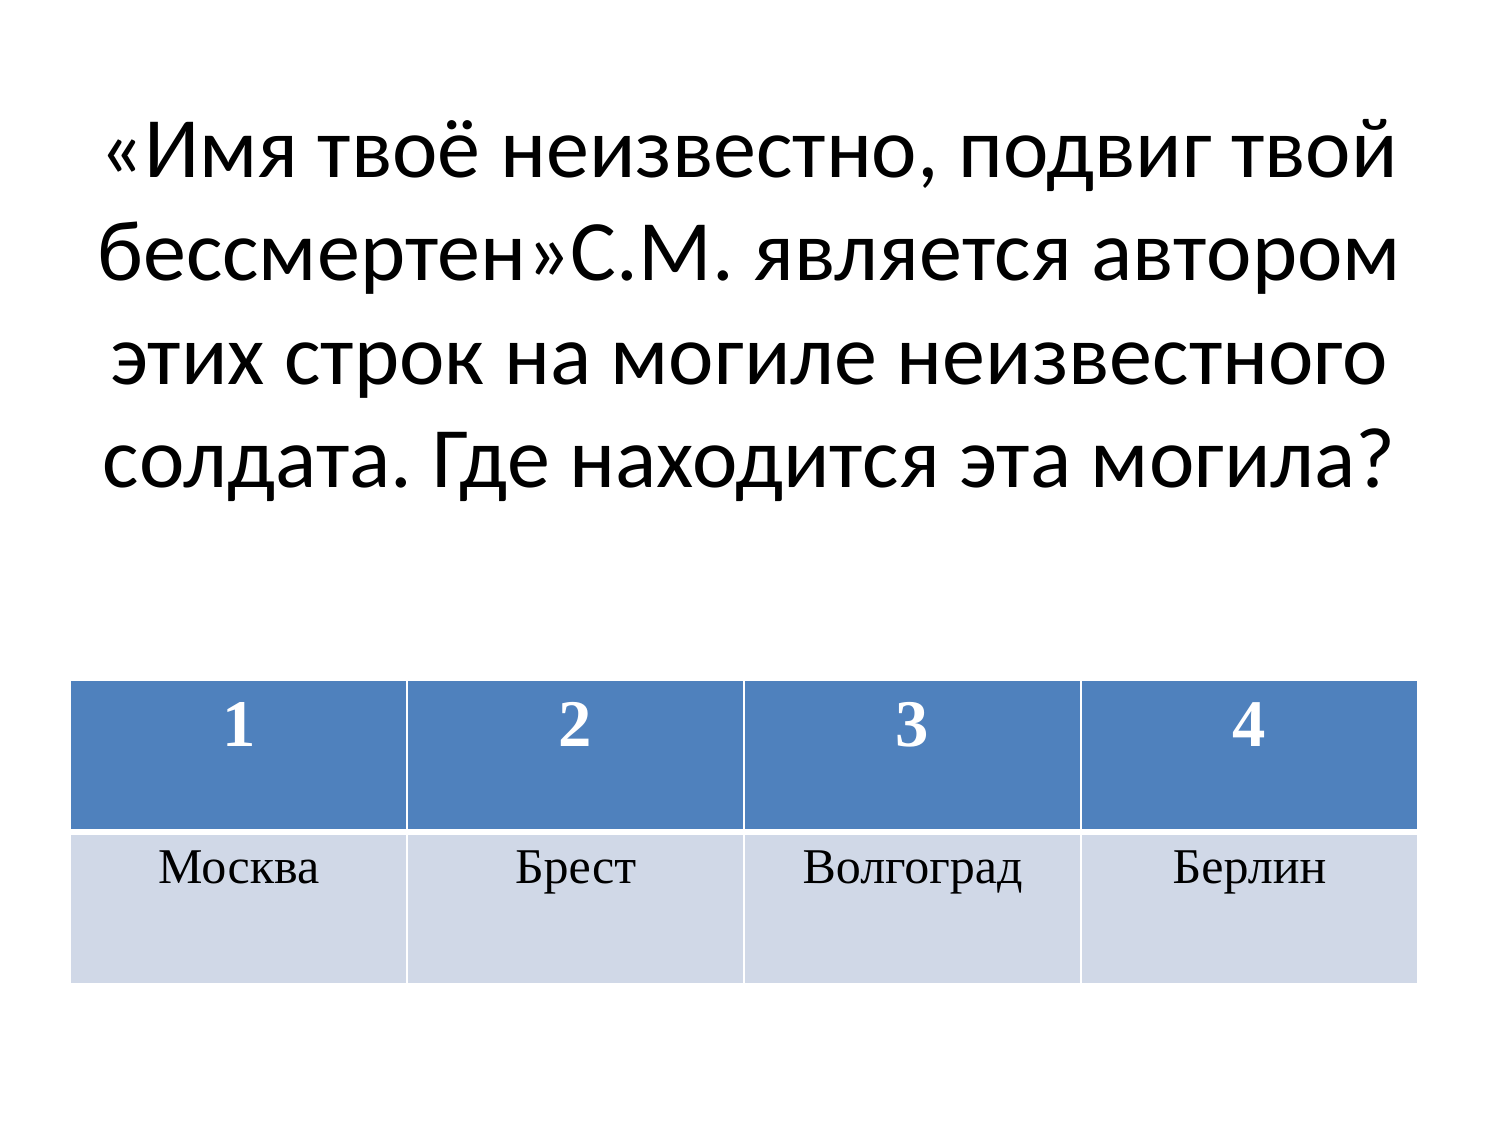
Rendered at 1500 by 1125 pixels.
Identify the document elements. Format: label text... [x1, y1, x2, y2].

table_header 3 [745, 681, 1080, 829]
table_header 4 [1082, 681, 1417, 829]
table_header 2 [408, 681, 743, 829]
table_cell Москва [71, 835, 406, 983]
table_cell Волгоград [745, 835, 1080, 983]
table_cell Берлин [1082, 835, 1417, 983]
title «Имя твоё неизвестно, подвиг твой бессмертен»С.М. является автором этих строк на могиле неизвестного солдата. Где находится эта могила? [75, 45, 1425, 551]
table_header 1 [71, 681, 406, 829]
table_cell Брест [408, 835, 743, 983]
